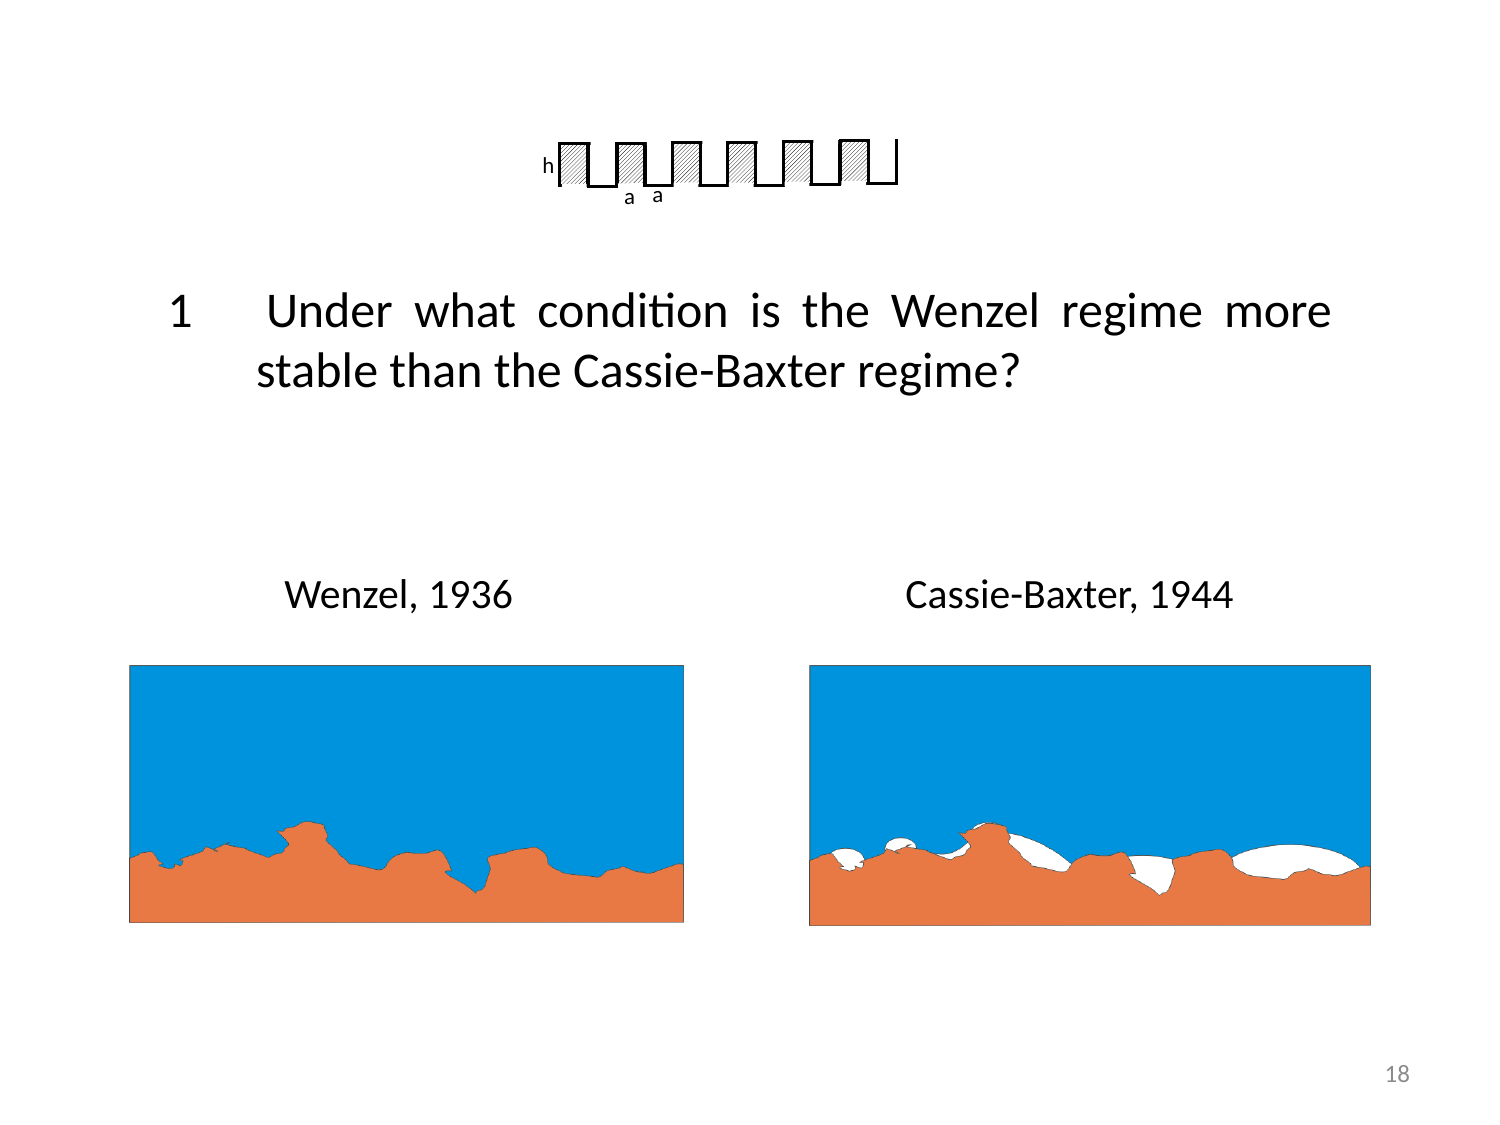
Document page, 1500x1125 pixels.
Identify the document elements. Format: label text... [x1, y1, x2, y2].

text_box 1 Under what condition is the Wenzel regime more stable than the Cassie-Baxter regime? [152, 270, 1348, 406]
text_box Wenzel, 1936 [269, 559, 551, 625]
text_box Cassie-Baxter, 1944 [890, 559, 1289, 625]
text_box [128, 664, 685, 923]
slide_number 18 [1074, 1042, 1425, 1103]
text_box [808, 664, 1372, 927]
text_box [527, 140, 897, 216]
